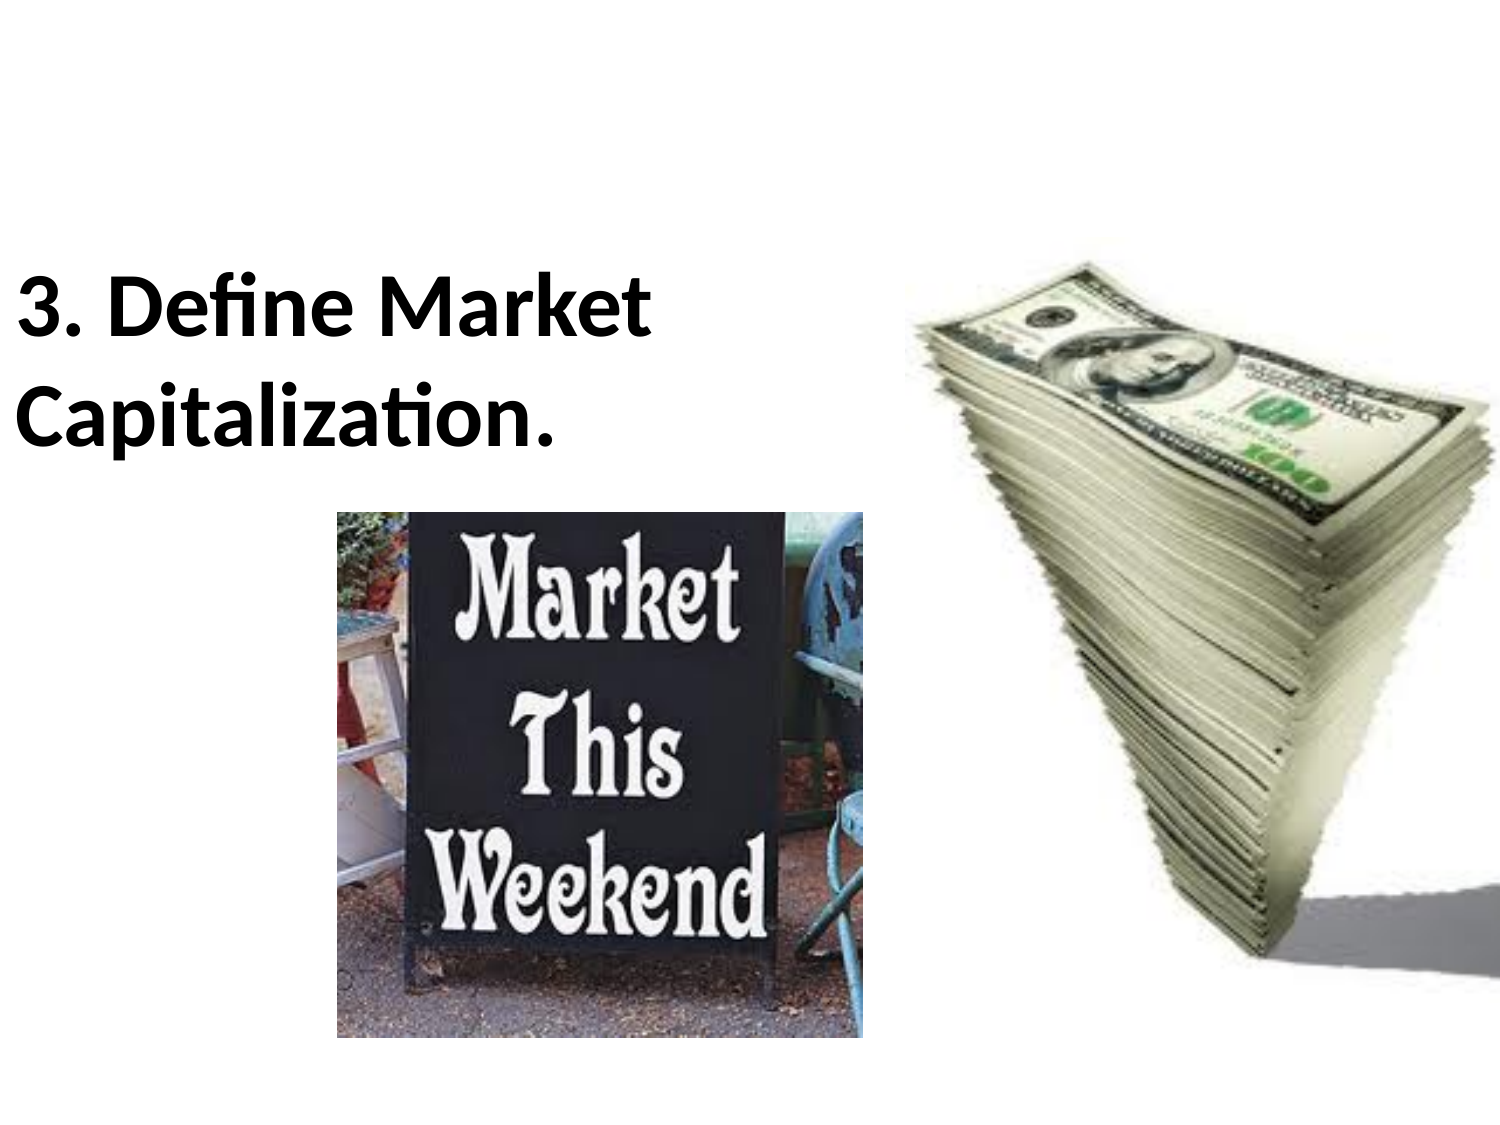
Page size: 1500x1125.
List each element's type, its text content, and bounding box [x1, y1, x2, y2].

picture [337, 512, 863, 1038]
picture [904, 237, 1500, 1003]
title 3. Define Market Capitalization. [0, 24, 925, 1125]
